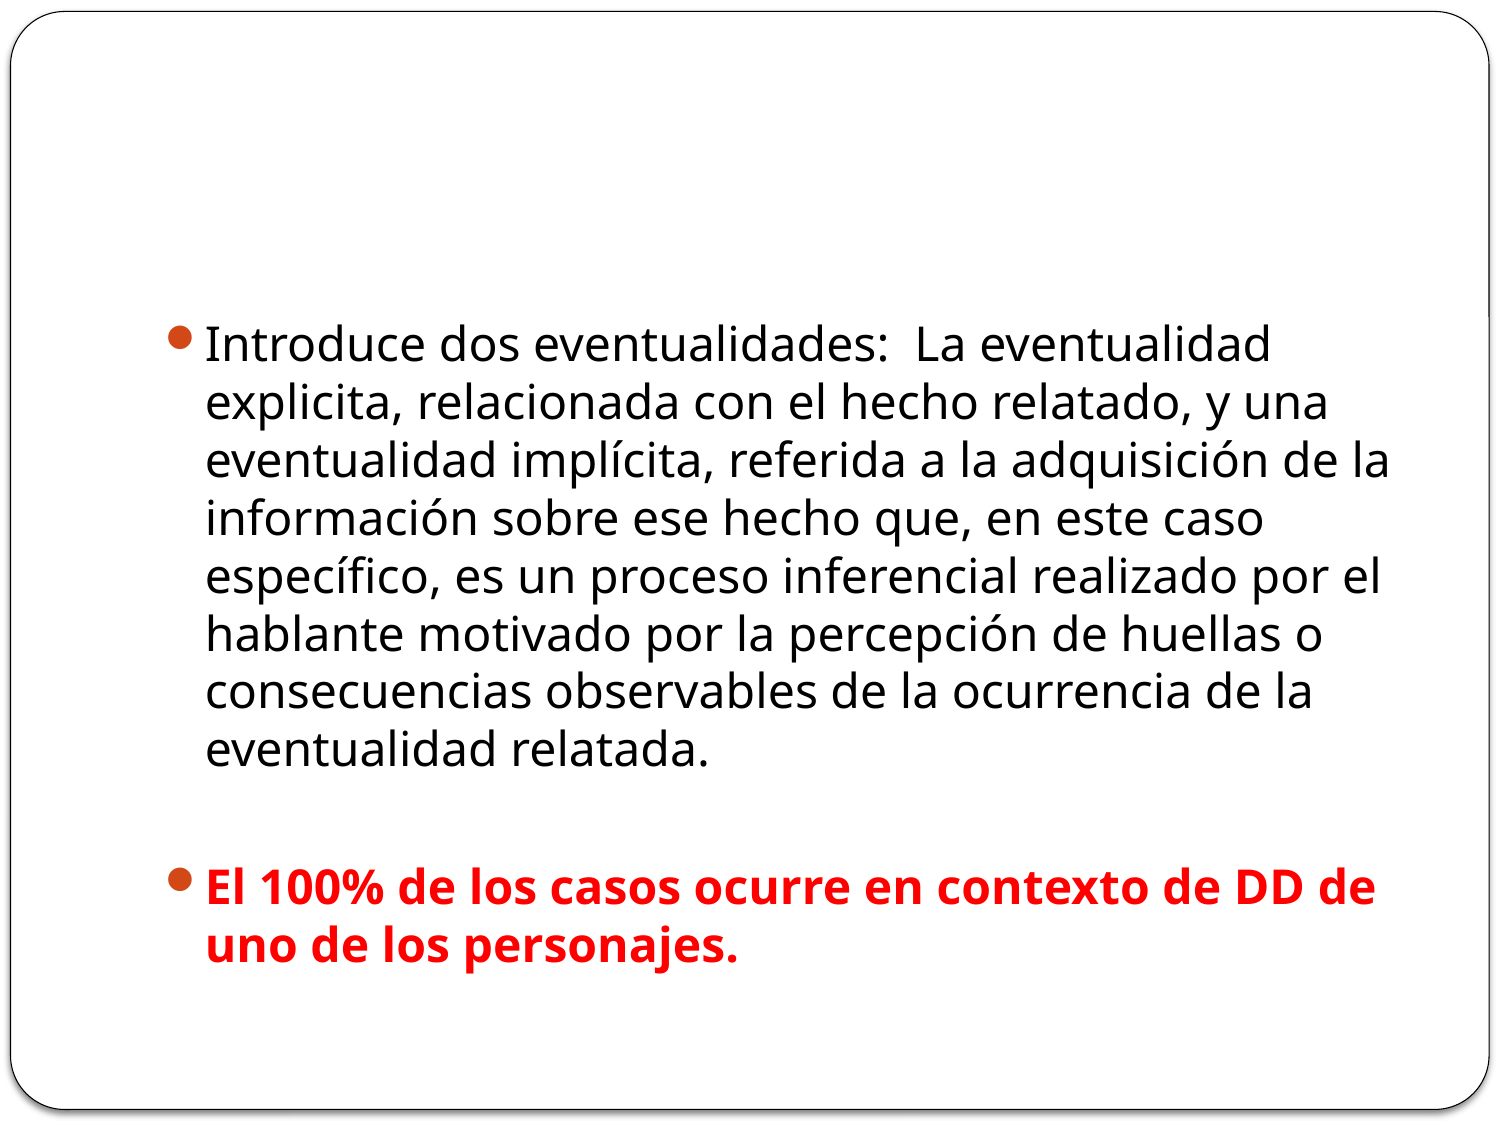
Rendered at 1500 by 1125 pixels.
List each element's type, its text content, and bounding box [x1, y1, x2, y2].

list Introduce dos eventualidades: La eventualidad explicita, relacionada con el hecho relatado, y una eventualidad implícita, referida a la adquisición de la información sobre ese hecho que, en este caso específico, es un proceso inferencial realizado por el hablante motivado por la percepción de huellas o consecuencias observables de la ocurrencia de la eventualidad relatada. El 100% de los casos ocurre en contexto de DD de uno de los personajes. [150, 237, 1425, 988]
